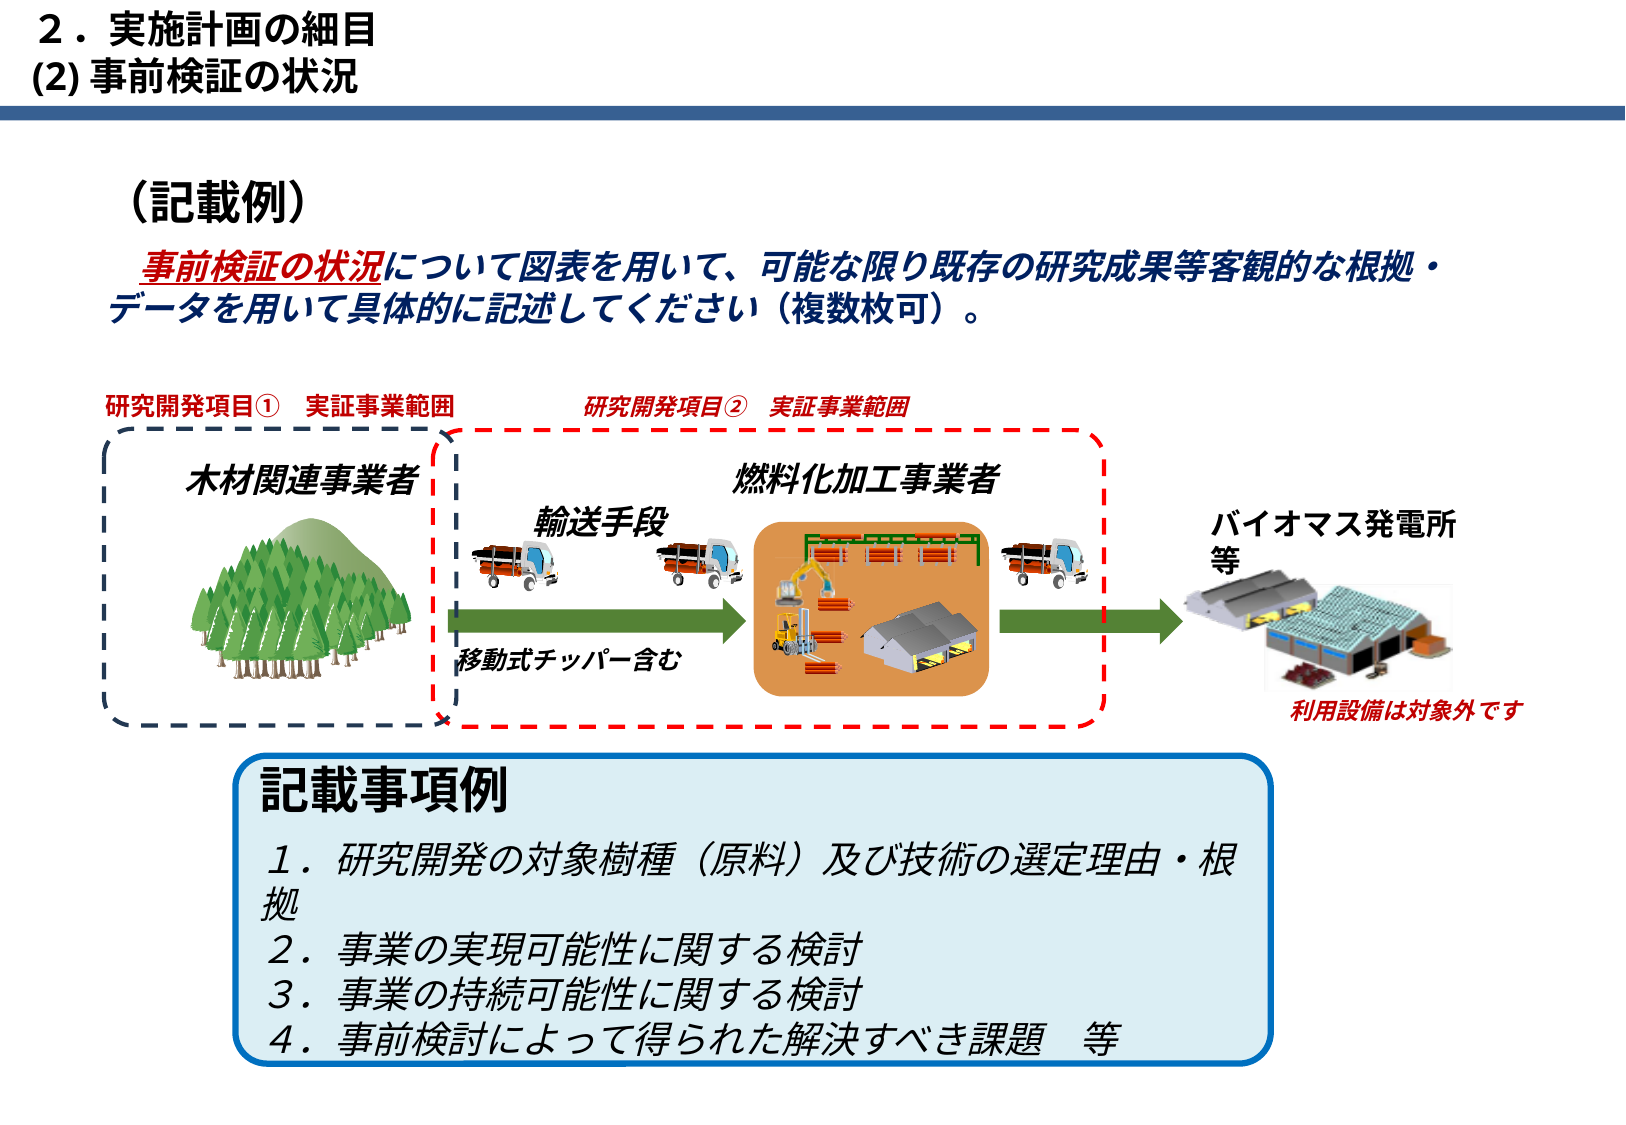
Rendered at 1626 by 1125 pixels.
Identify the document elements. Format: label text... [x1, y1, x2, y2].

text_box 移動式チッパー含む [419, 637, 718, 682]
text_box 研究開発項目① 実証事業範囲 [90, 383, 470, 429]
picture [189, 517, 413, 680]
picture [658, 535, 747, 599]
text_box （記載例） [103, 172, 1299, 229]
text_box バイオマス発電所等 [1196, 497, 1493, 587]
title ２．実施計画の細目 (2)事前検証の状況 [31, 12, 1578, 92]
text_box 輸送手段 [449, 494, 748, 550]
picture [1003, 535, 1091, 599]
text_box [101, 426, 459, 728]
text_box 事前検証の状況について図表を用いて、可能な限り既存の研究成果等客観的な根拠・データを用いて具体的に記述してください（複数枚可）。 [104, 245, 1509, 329]
text_box 研究開発項目② 実証事業範囲 [567, 385, 923, 428]
text_box [1105, 598, 1177, 645]
picture [474, 537, 562, 601]
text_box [753, 521, 990, 697]
text_box [445, 428, 1107, 729]
picture [1182, 569, 1454, 692]
text_box 利用設備は対象外です [1274, 688, 1537, 732]
text_box 記載事項例 １．研究開発の対象樹種（原料）及び技術の選定理由・根拠 ２．事業の実現可能性に関する検討 ３．事業の持続可能性に関する検討 ４．事前検討によって得られた解決すべき課題 等 [233, 753, 1273, 1066]
